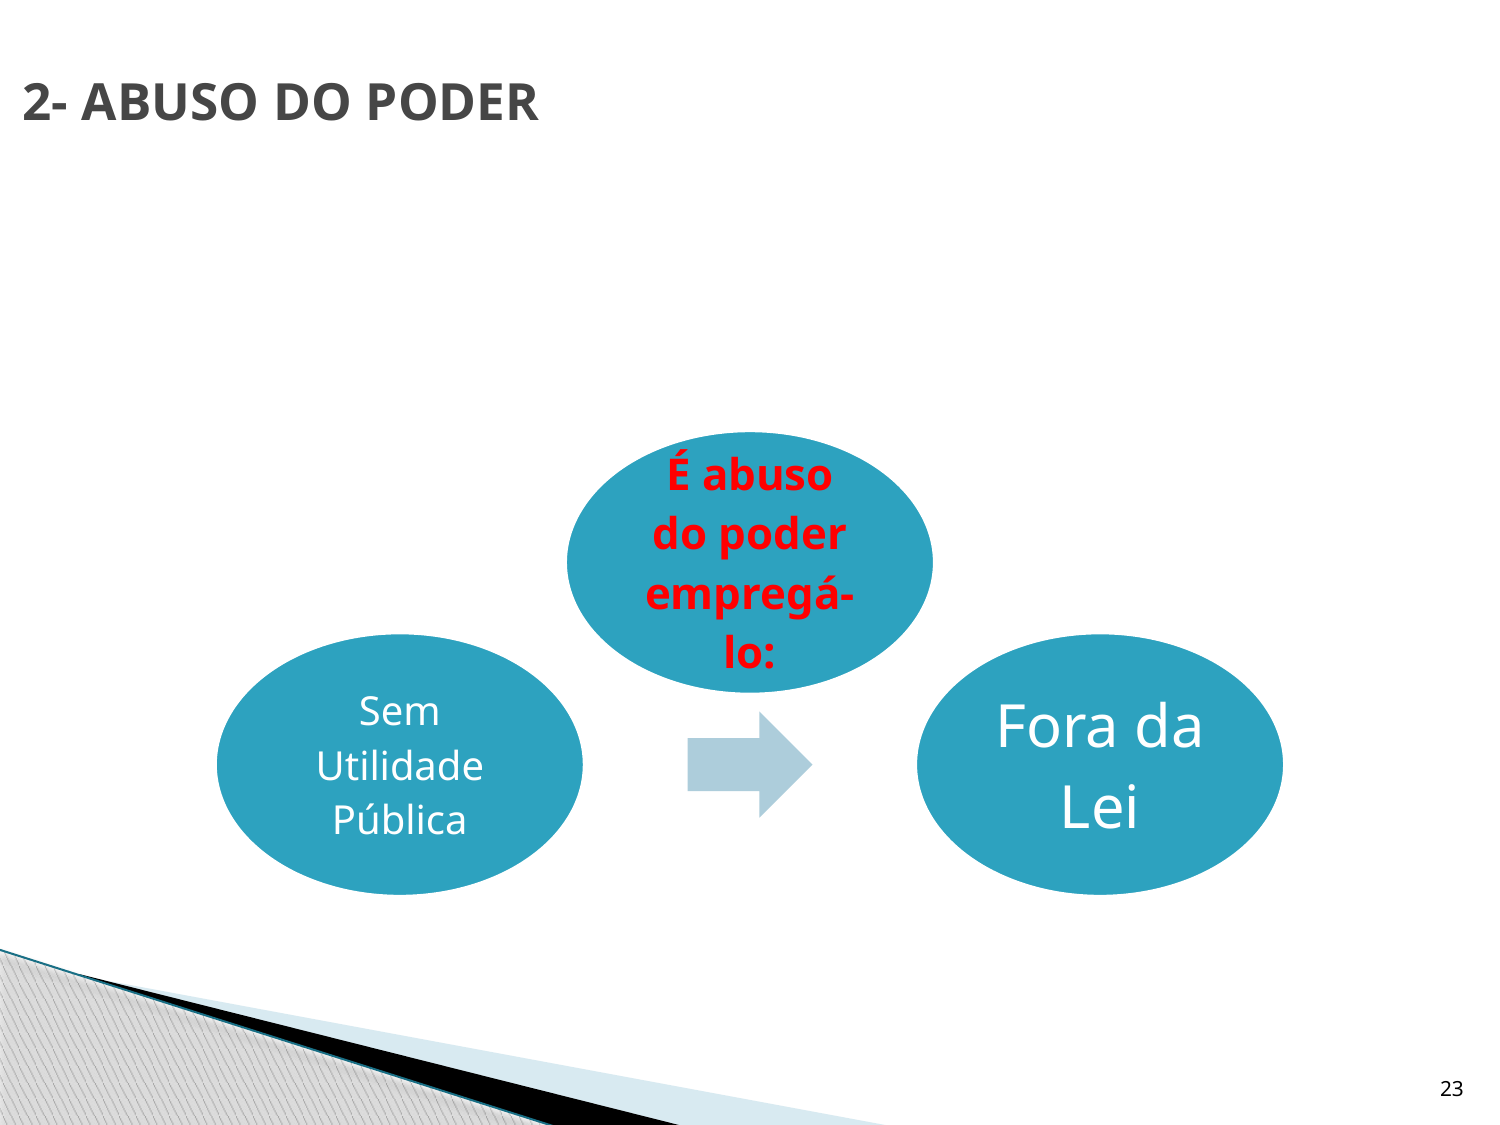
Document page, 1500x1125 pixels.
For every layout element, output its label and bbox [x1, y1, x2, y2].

list [0, 23, 1500, 1102]
